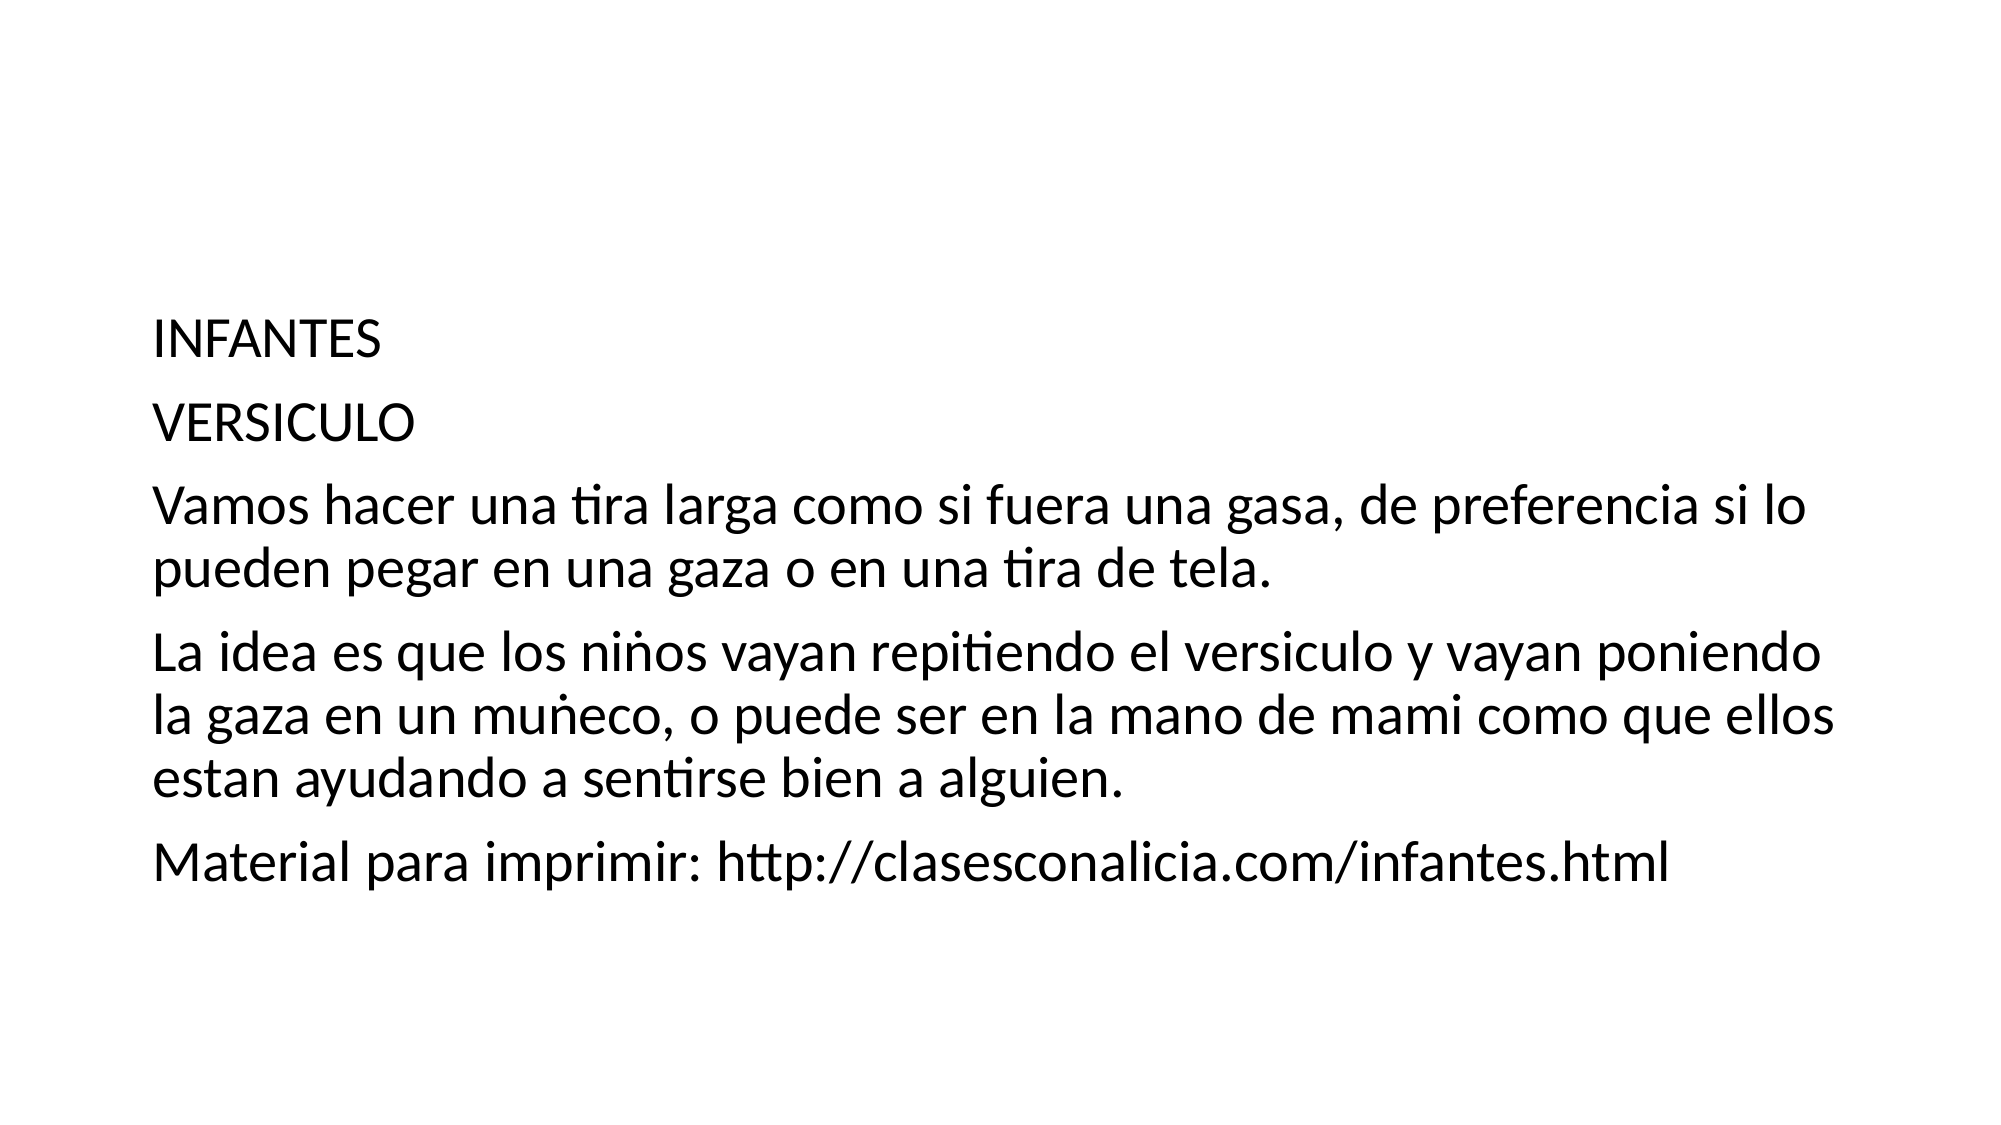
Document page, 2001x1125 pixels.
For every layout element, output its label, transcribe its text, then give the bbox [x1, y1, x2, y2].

list INFANTES VERSICULO Vamos hacer una tira larga como si fuera una gasa, de preferencia si lo pueden pegar en una gaza o en una tira de tela. La idea es que los niṅos vayan repitiendo el versiculo y vayan poniendo la gaza en un muṅeco, o puede ser en la mano de mami como que ellos estan ayudando a sentirse bien a alguien. Material para imprimir: http://clasesconalicia.com/infantes.html [137, 299, 1863, 1014]
